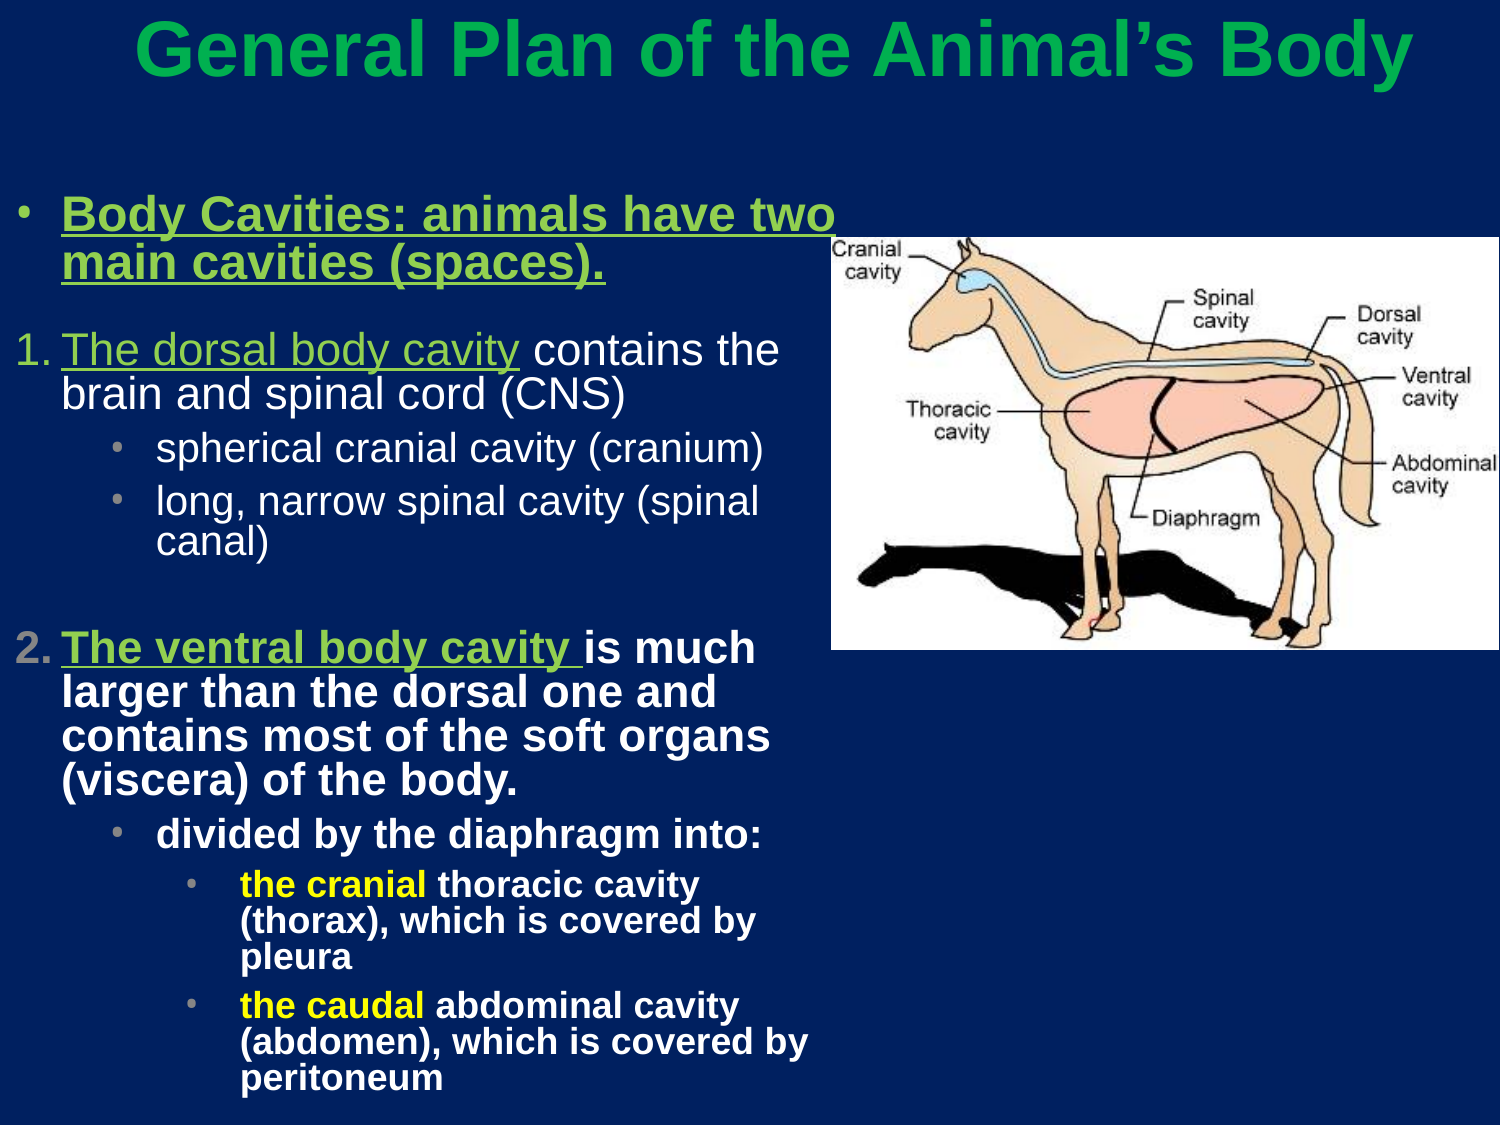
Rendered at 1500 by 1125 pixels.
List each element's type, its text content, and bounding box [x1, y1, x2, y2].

text_box Body Cavities: animals have two main cavities (spaces). The dorsal body cavity contains the brain and spinal cord (CNS) spherical cranial cavity (cranium) long, narrow spinal cavity (spinal canal) The ventral body cavity is much larger than the dorsal one and contains most of the soft organs (viscera) of the body. divided by the diaphragm into: the cranial thoracic cavity (thorax), which is covered by pleura the caudal abdominal cavity (abdomen), which is covered by peritoneum [0, 185, 874, 1105]
text_box General Plan of the Animal’s Body [62, 0, 1488, 108]
picture [831, 237, 1499, 651]
